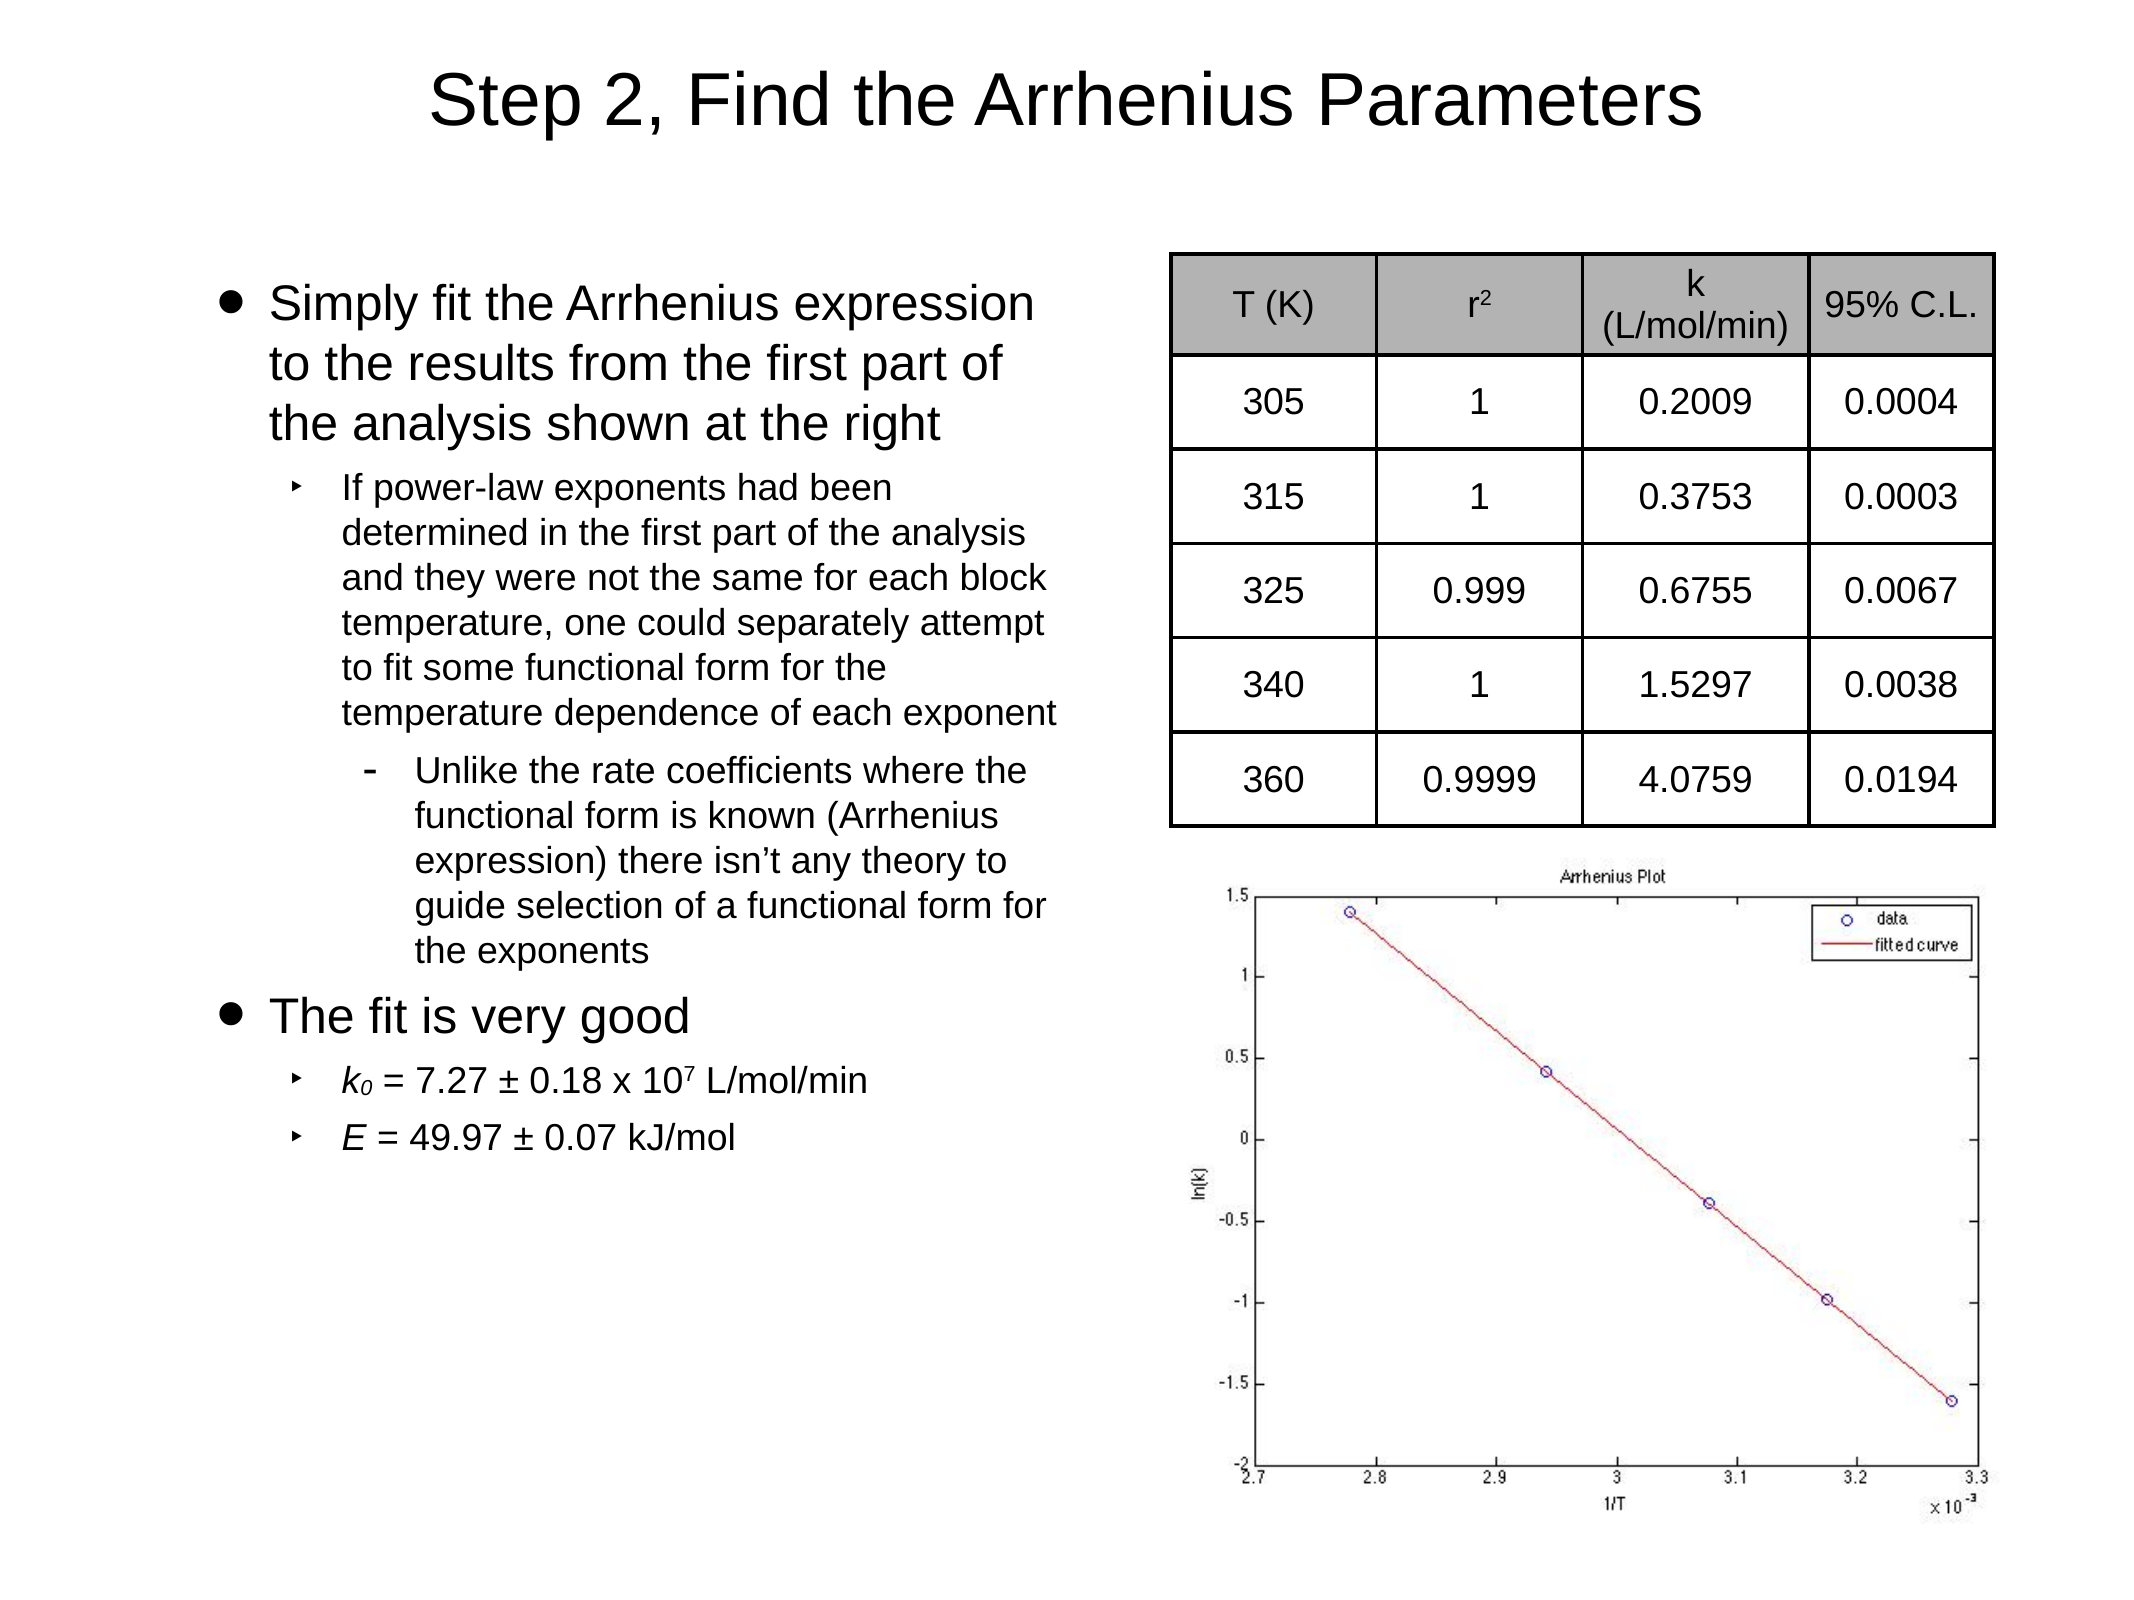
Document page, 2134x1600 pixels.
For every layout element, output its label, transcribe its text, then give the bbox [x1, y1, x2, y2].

table_cell 0.6755 [1584, 545, 1807, 636]
list Simply fit the Arrhenius expression to the results from the first part of the analysis shown at the right If power-law exponents had been determined in the first part of the analysis and they were not the same for each block temperature, one could separately attempt to fit some functional form for the temperature dependence of each exponent Unlike the rate coefficients where the functional form is known (Arrhenius expression) there isn’t any theory to guide selection of a functional form for the exponents The fit is very good k0 = 7.27 ± 0.18 x 107 L/mol/min E = 49.97 ± 0.07 kJ/mol [208, 262, 1067, 1461]
table_cell 0.999 [1378, 545, 1581, 636]
table_cell 305 [1173, 357, 1375, 447]
table_cell 1 [1378, 451, 1581, 542]
table_cell 0.0194 [1811, 734, 1992, 824]
table_cell 360 [1173, 734, 1375, 824]
table_cell 315 [1173, 451, 1375, 542]
table_cell 0.0038 [1811, 639, 1992, 730]
table_cell 4.0759 [1584, 734, 1807, 824]
table_cell 0.9999 [1378, 734, 1581, 824]
table_cell 0.0003 [1811, 451, 1992, 542]
table_header r2 [1378, 256, 1581, 353]
table_cell 0.2009 [1584, 357, 1807, 447]
table_header k (L/mol/min) [1584, 256, 1807, 353]
table_cell 1.5297 [1584, 639, 1807, 730]
title Step 2, Find the Arrhenius Parameters [208, 41, 1925, 250]
table_cell 1 [1378, 357, 1581, 447]
table_cell 1 [1378, 639, 1581, 730]
table_cell 325 [1173, 545, 1375, 636]
table_cell 0.3753 [1584, 451, 1807, 542]
table_cell 0.0067 [1811, 545, 1992, 636]
table_cell 340 [1173, 639, 1375, 730]
table_header T (K) [1173, 256, 1375, 353]
table_header 95% C.L. [1811, 256, 1992, 353]
picture [1135, 845, 2066, 1542]
table_cell 0.0004 [1811, 357, 1992, 447]
